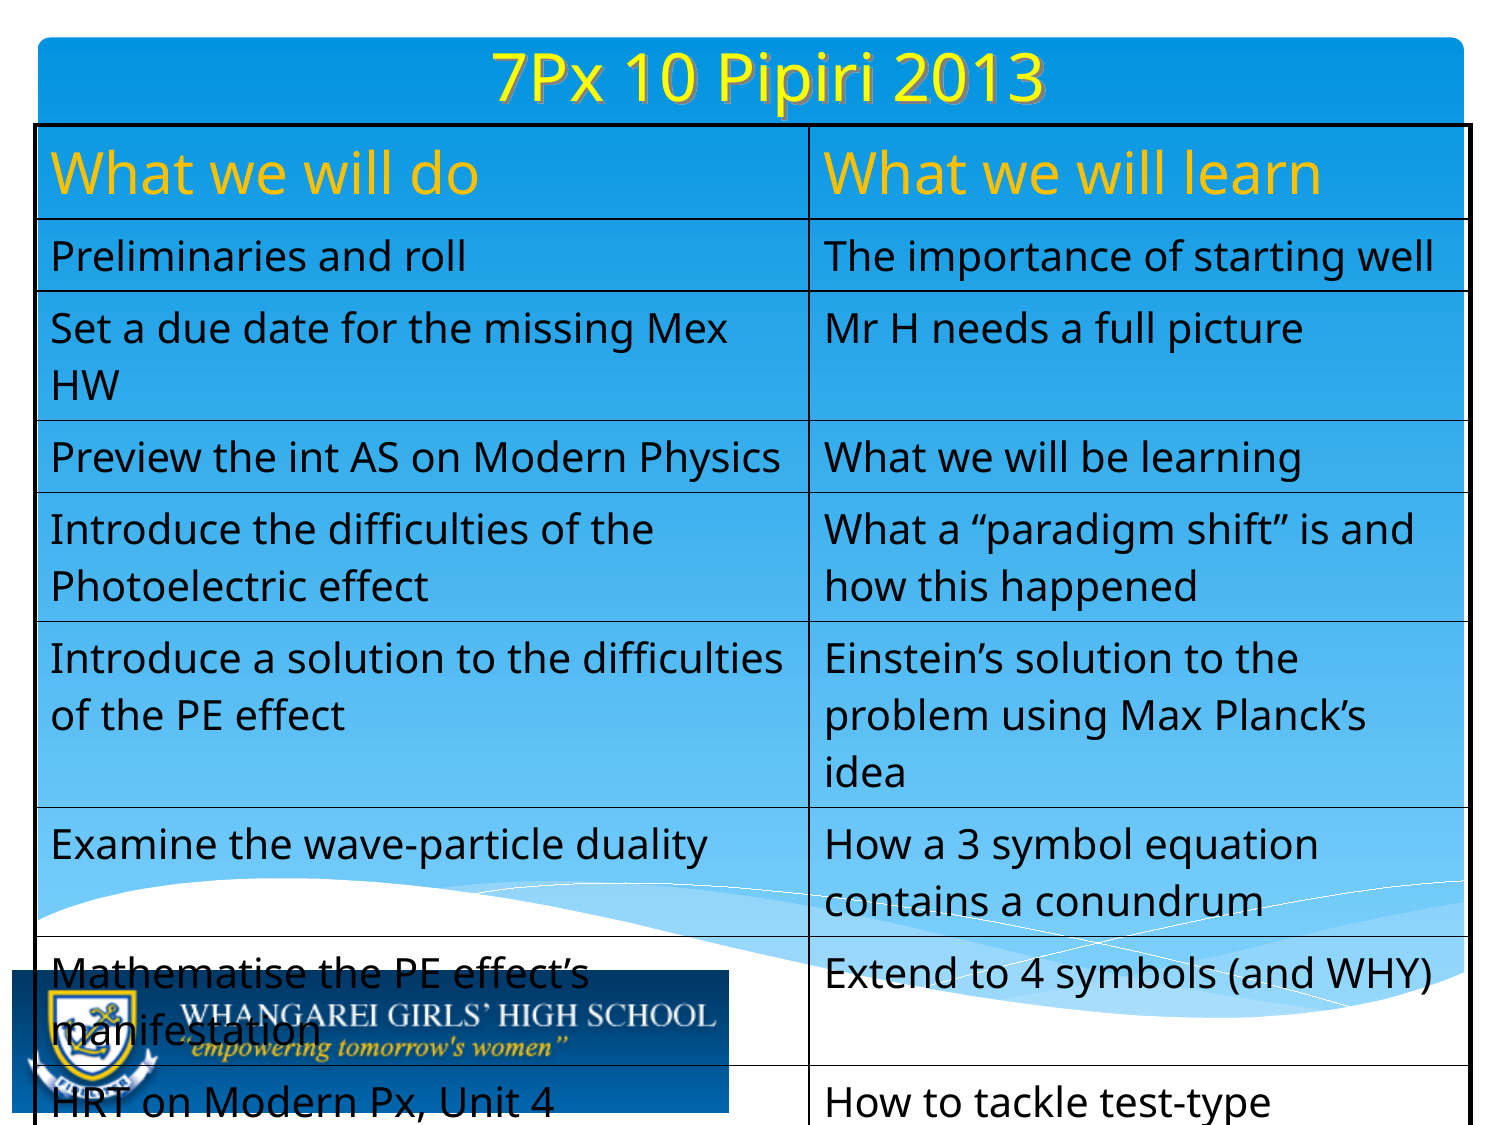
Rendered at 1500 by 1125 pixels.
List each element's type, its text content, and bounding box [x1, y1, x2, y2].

table_cell Set a due date for the missing Mex HW [37, 292, 808, 420]
table_cell What we will be learning [810, 421, 1468, 492]
table_cell What a “paradigm shift” is and how this happened [810, 493, 1468, 621]
table_header What we will do [37, 127, 808, 218]
table_header What we will learn [810, 127, 1468, 218]
table_cell Mr H needs a full picture [810, 292, 1468, 420]
table_cell Introduce the difficulties of the Photoelectric effect [37, 493, 808, 621]
table_cell Extend to 4 symbols (and WHY) [810, 937, 1468, 1065]
text_box 7Px 10 Pipiri 2013 [162, 24, 1375, 123]
table_cell Preliminaries and roll [37, 220, 808, 290]
table_cell Mathematise the PE effect’s manifestation [37, 937, 808, 1065]
table_cell Introduce a solution to the difficulties of the PE effect [37, 622, 808, 807]
table_cell Einstein’s solution to the problem using Max Planck’s idea [810, 622, 1468, 807]
table_cell Examine the wave-particle duality [37, 808, 808, 936]
table_cell HRT on Modern Px, Unit 4 [37, 1066, 808, 1125]
table_cell How to tackle test-type questions on this topic [810, 1066, 1468, 1125]
table_cell Preview the int AS on Modern Physics [37, 421, 808, 492]
picture [12, 970, 729, 1113]
table_cell The importance of starting well [810, 220, 1468, 290]
table_cell How a 3 symbol equation contains a conundrum [810, 808, 1468, 936]
